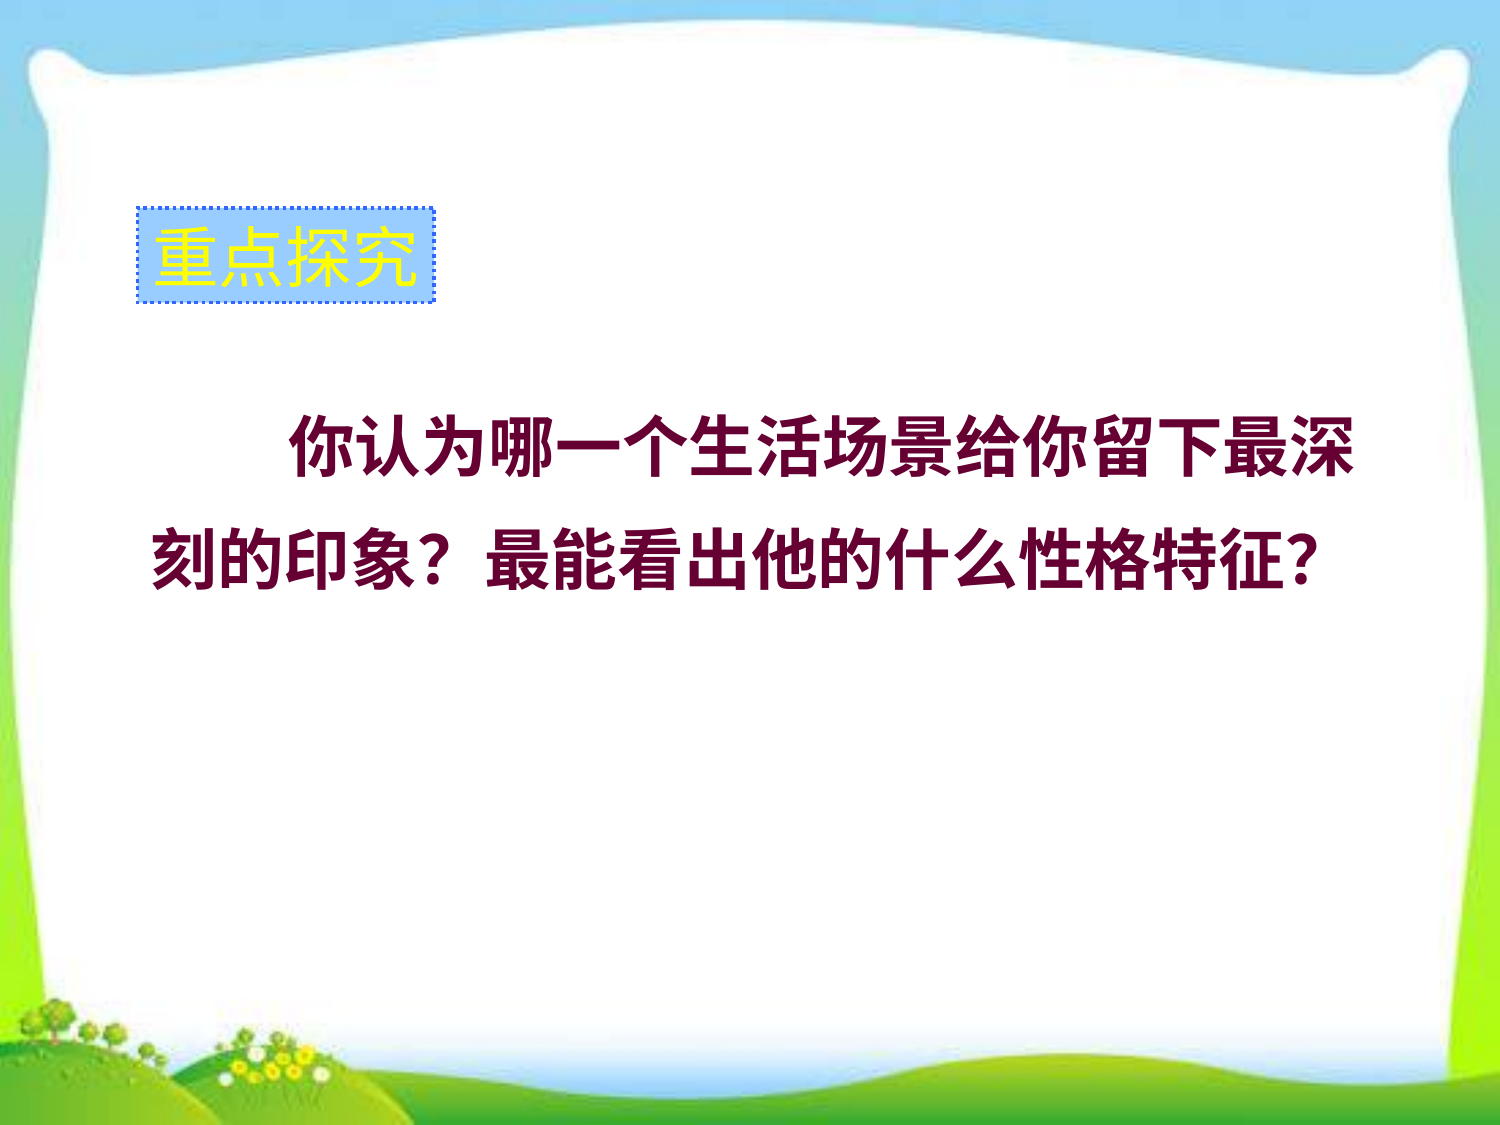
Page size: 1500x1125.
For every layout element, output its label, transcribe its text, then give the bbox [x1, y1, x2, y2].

picture [0, 0, 1500, 1125]
text_box 重点探究 [137, 207, 435, 303]
text_box 你认为哪一个生活场景给你留下最深 刻的印象？最能看出他的什么性格特征？ [135, 397, 1435, 606]
